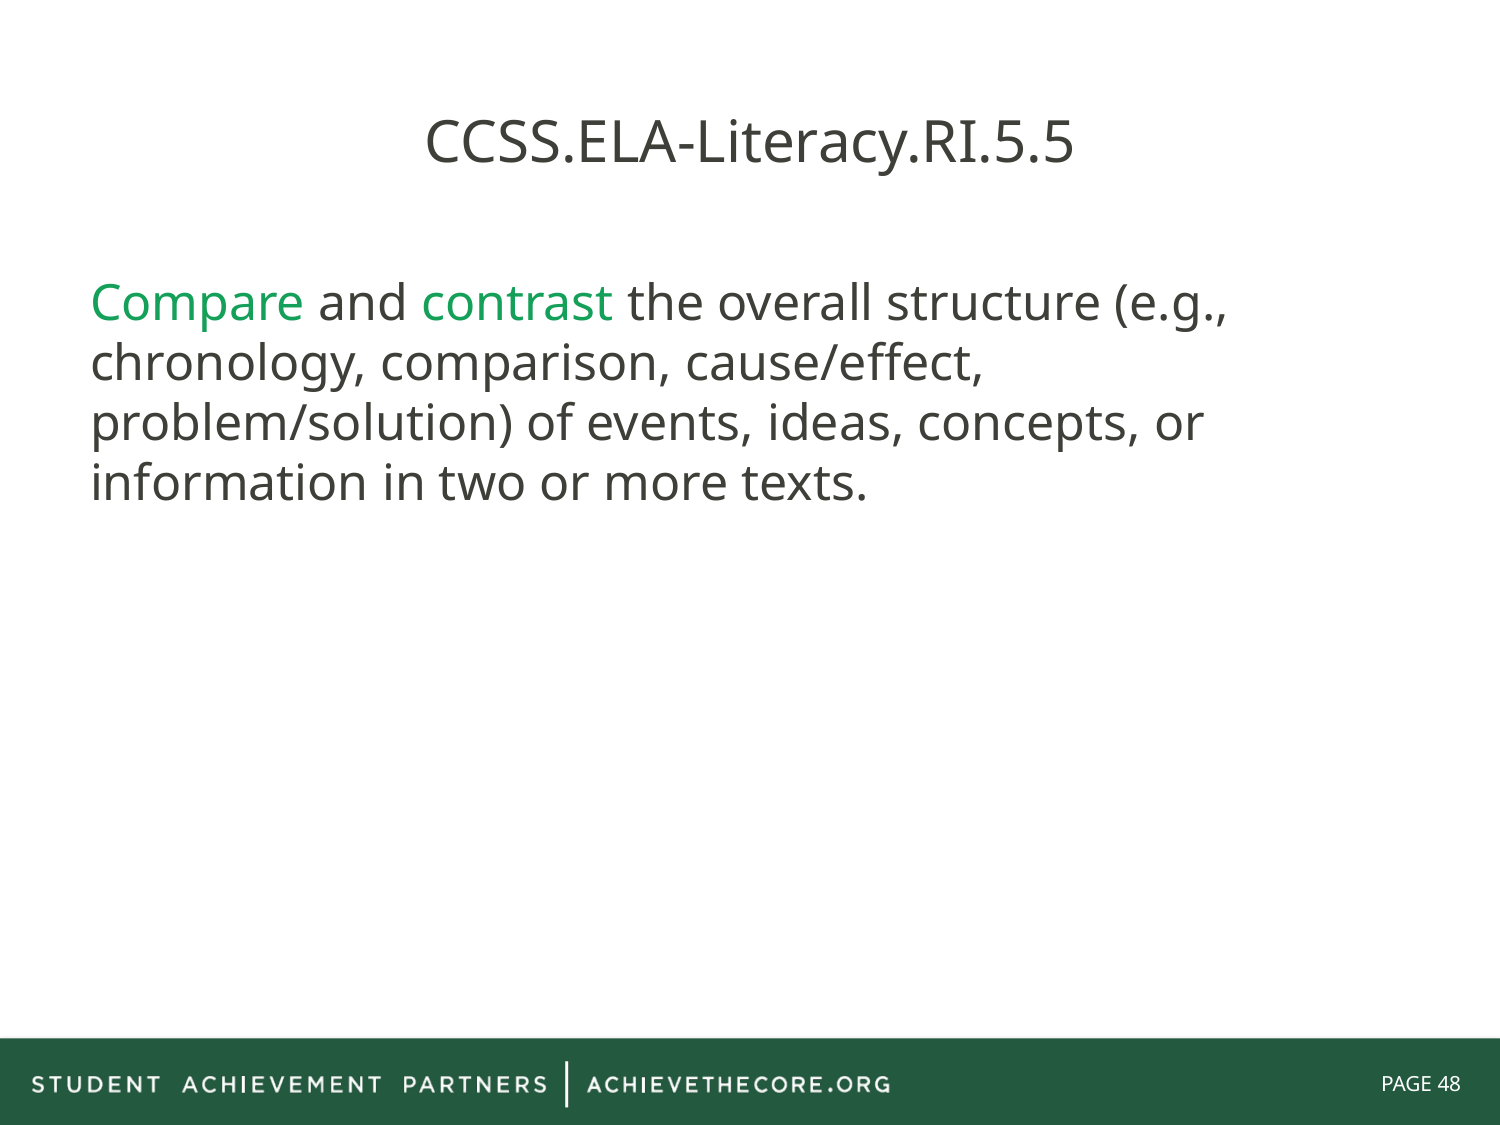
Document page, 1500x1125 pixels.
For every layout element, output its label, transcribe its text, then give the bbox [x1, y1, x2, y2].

title CCSS.ELA-Literacy.RI.5.5 [75, 45, 1425, 233]
list Compare and contrast the overall structure (e.g., chronology, comparison, cause/effect, problem/solution) of events, ideas, concepts, or information in two or more texts. [75, 262, 1425, 1005]
